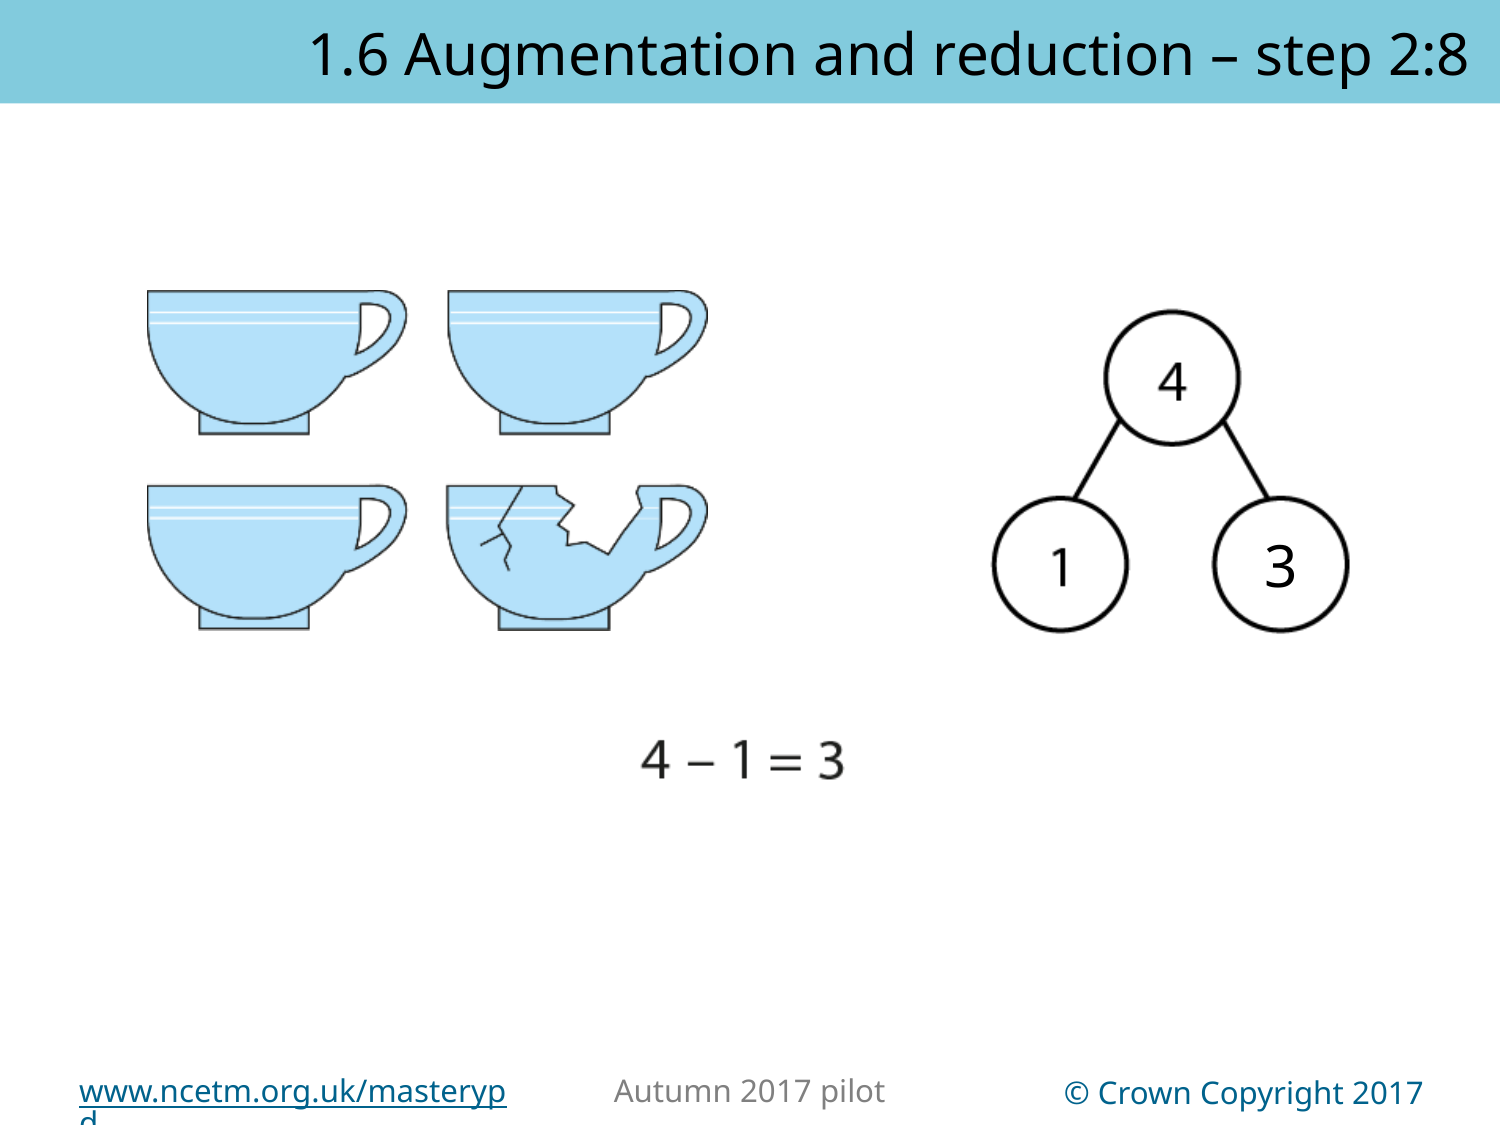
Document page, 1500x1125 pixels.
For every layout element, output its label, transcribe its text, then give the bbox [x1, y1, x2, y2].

picture [147, 290, 708, 632]
list 1.6 Augmentation and reduction – step 2:8 [0, 0, 1500, 104]
picture [619, 715, 869, 800]
picture [985, 290, 1353, 661]
